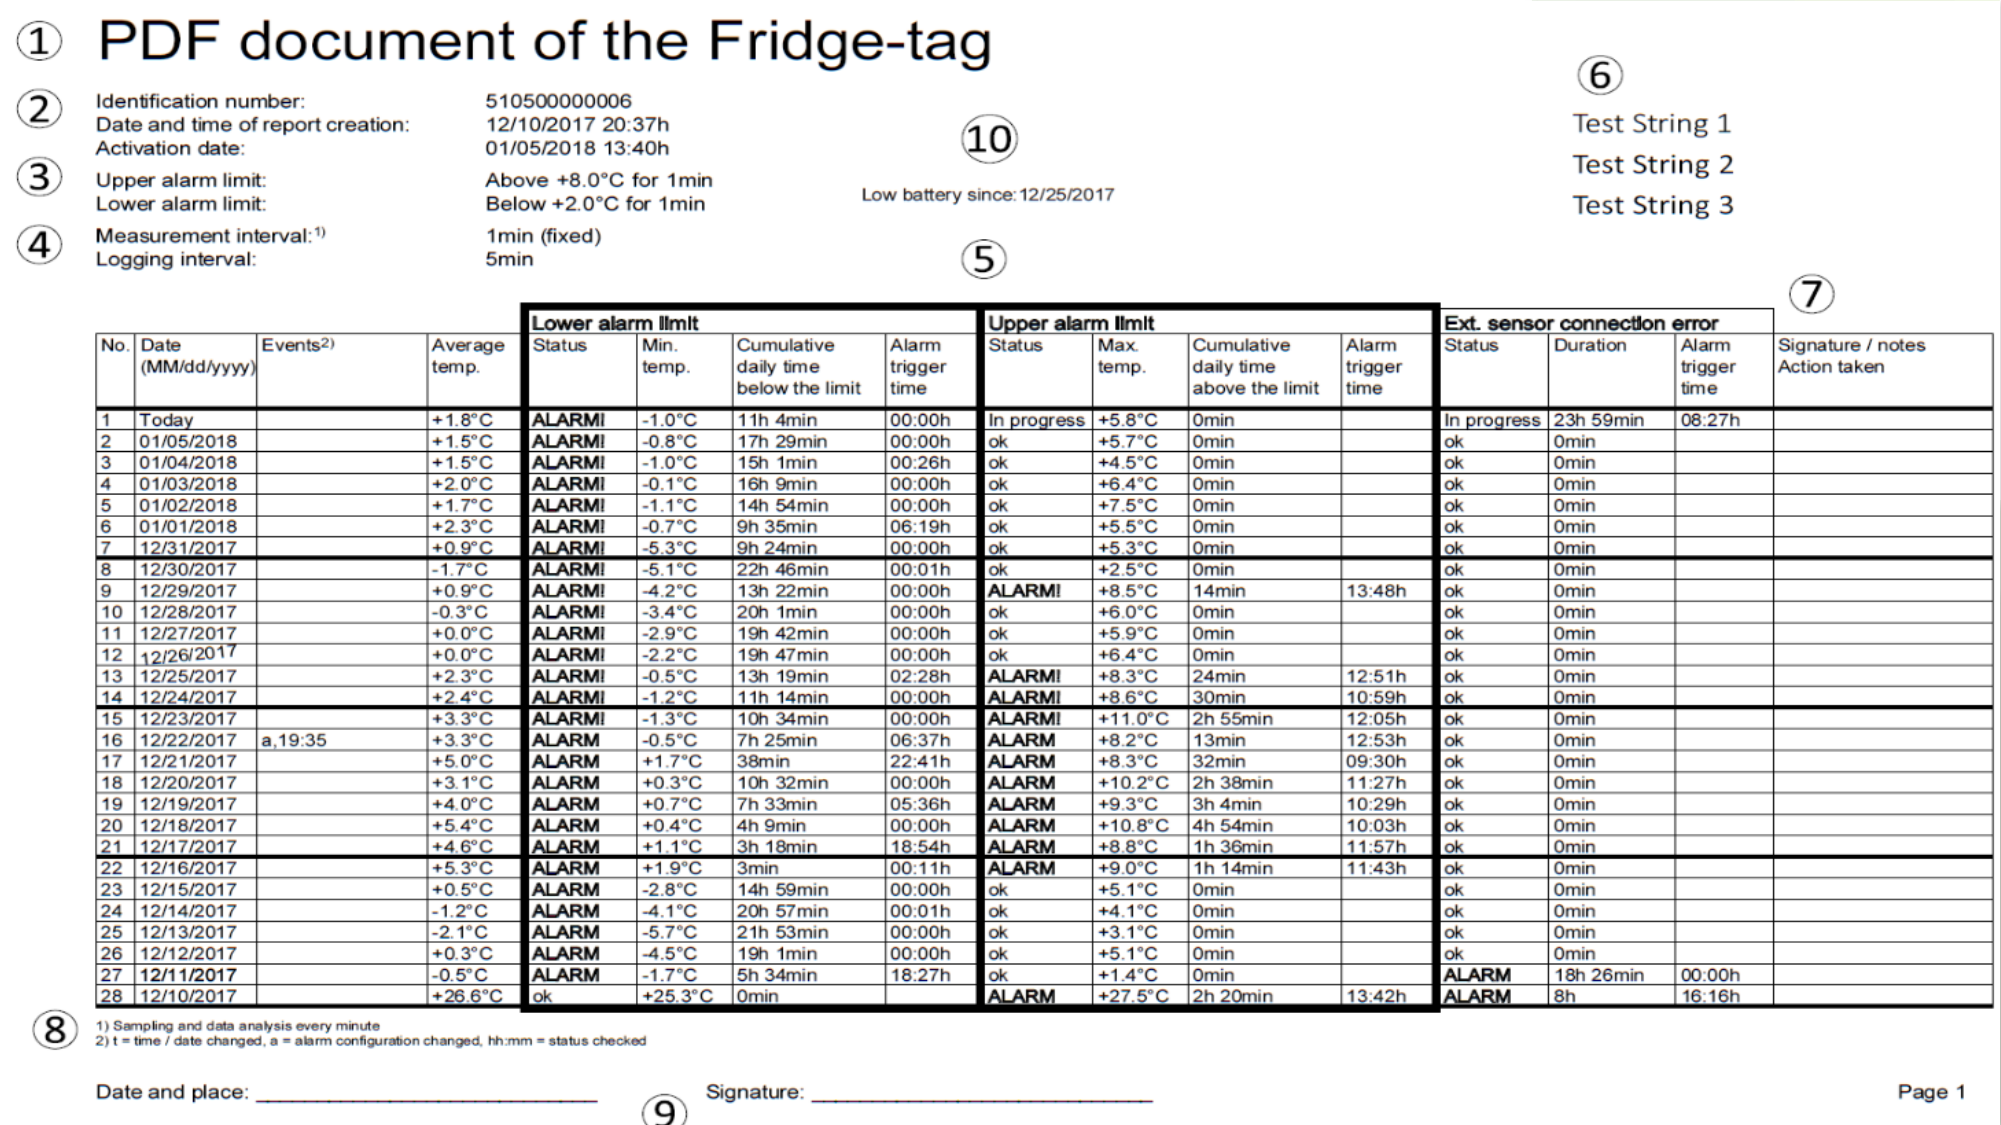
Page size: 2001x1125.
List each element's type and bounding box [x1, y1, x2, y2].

picture [436, 0, 1563, 1125]
